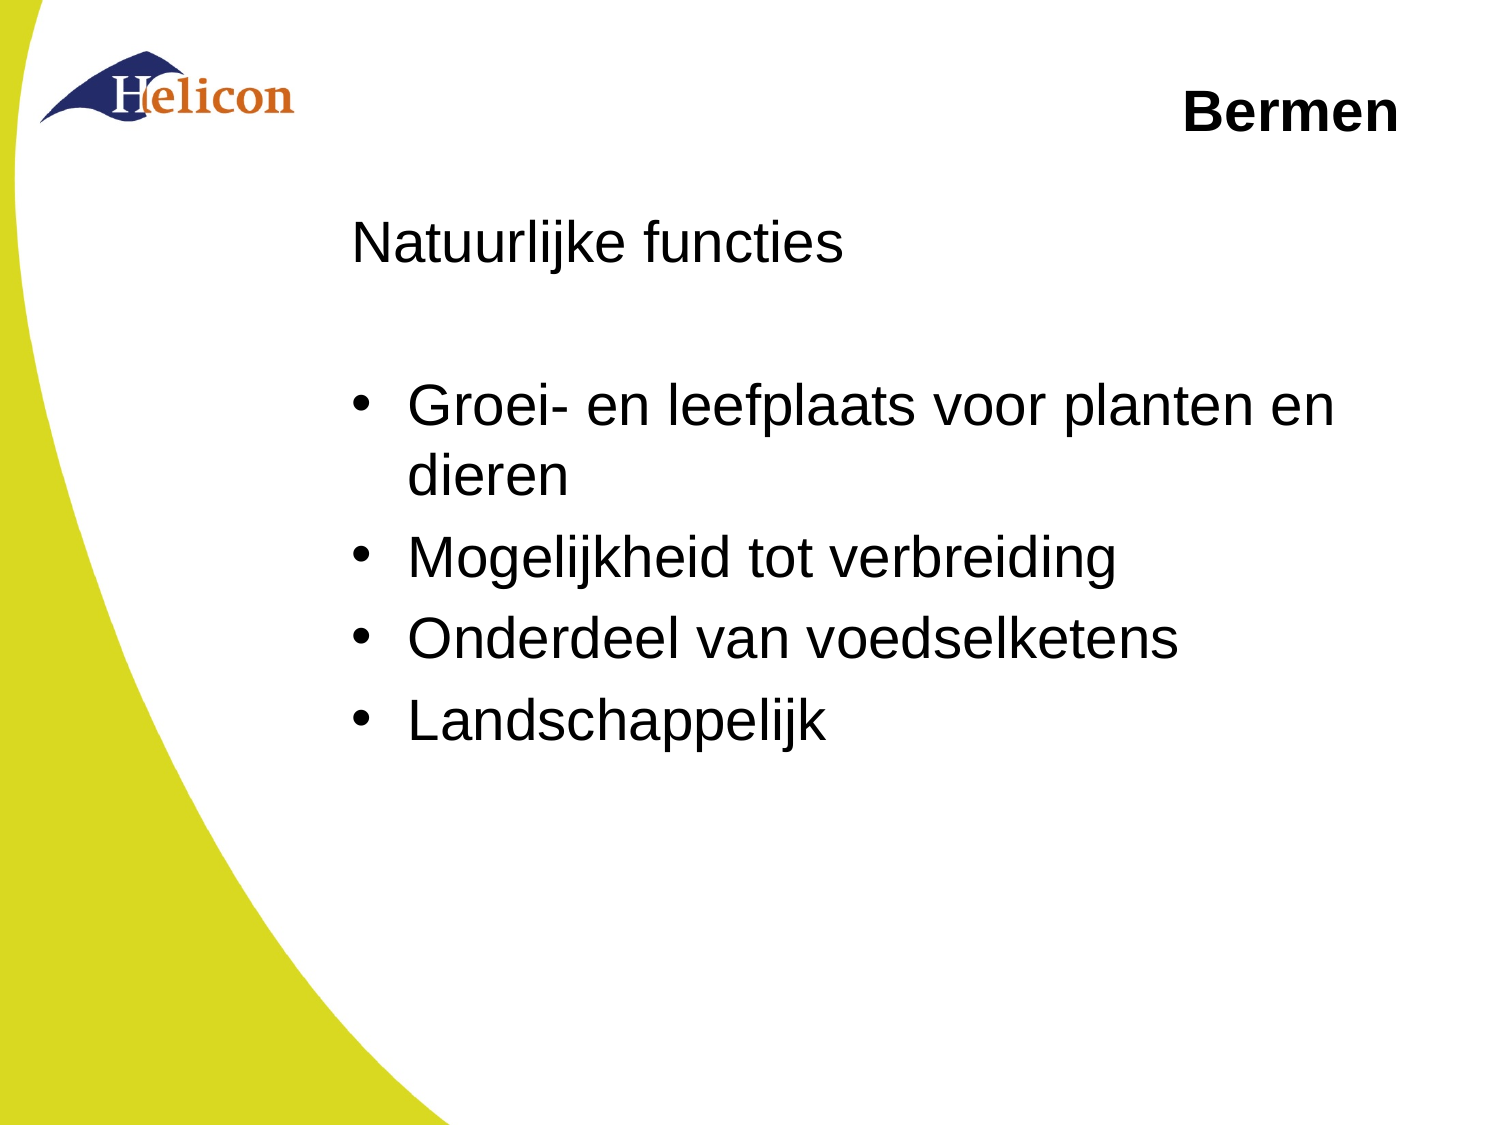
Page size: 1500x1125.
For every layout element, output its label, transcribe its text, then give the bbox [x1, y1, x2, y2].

picture [0, 0, 1500, 1125]
list Natuurlijke functies Groei- en leefplaats voor planten en dieren Mogelijkheid tot verbreiding Onderdeel van voedselketens Landschappelijk [336, 196, 1425, 1005]
title Bermen [324, 54, 1415, 161]
